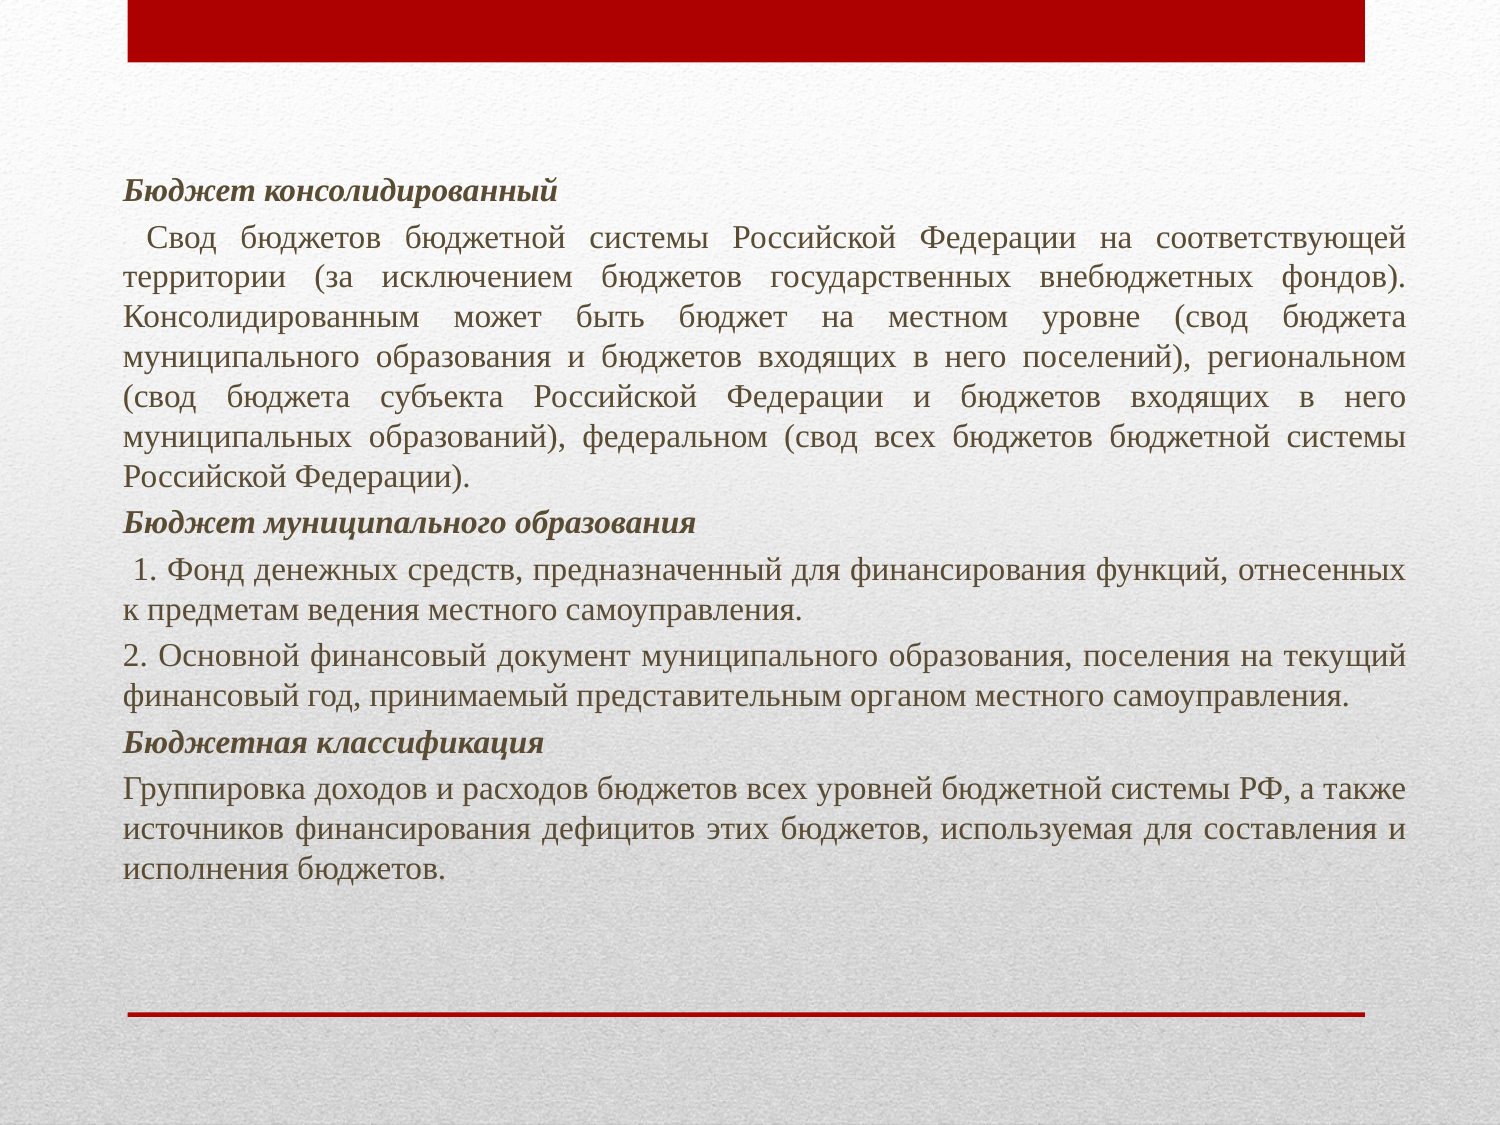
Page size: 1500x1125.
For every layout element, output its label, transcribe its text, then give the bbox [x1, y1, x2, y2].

list Бюджет консолидированный Свод бюджетов бюджетной системы Российской Федерации на соответствующей территории (за исключением бюджетов государственных внебюджетных фондов). Консолидированным может быть бюджет на местном уровне (свод бюджета муниципального образования и бюджетов входящих в него поселений), региональном (свод бюджета субъекта Российской Федерации и бюджетов входящих в него муниципальных образований), федеральном (свод всех бюджетов бюджетной системы Российской Федерации). Бюджет муниципального образования 1. Фонд денежных средств, предназначенный для финансирования функций, отнесенных к предметам ведения местного самоуправления. 2. Основной финансовый документ муниципального образования, поселения на текущий финансовый год, принимаемый представительным органом местного самоуправления. Бюджетная классификация Группировка доходов и расходов бюджетов всех уровней бюджетной системы РФ, а также источников финансирования дефицитов этих бюджетов, используемая для составления и исполнения бюджетов. [100, 160, 1424, 1012]
